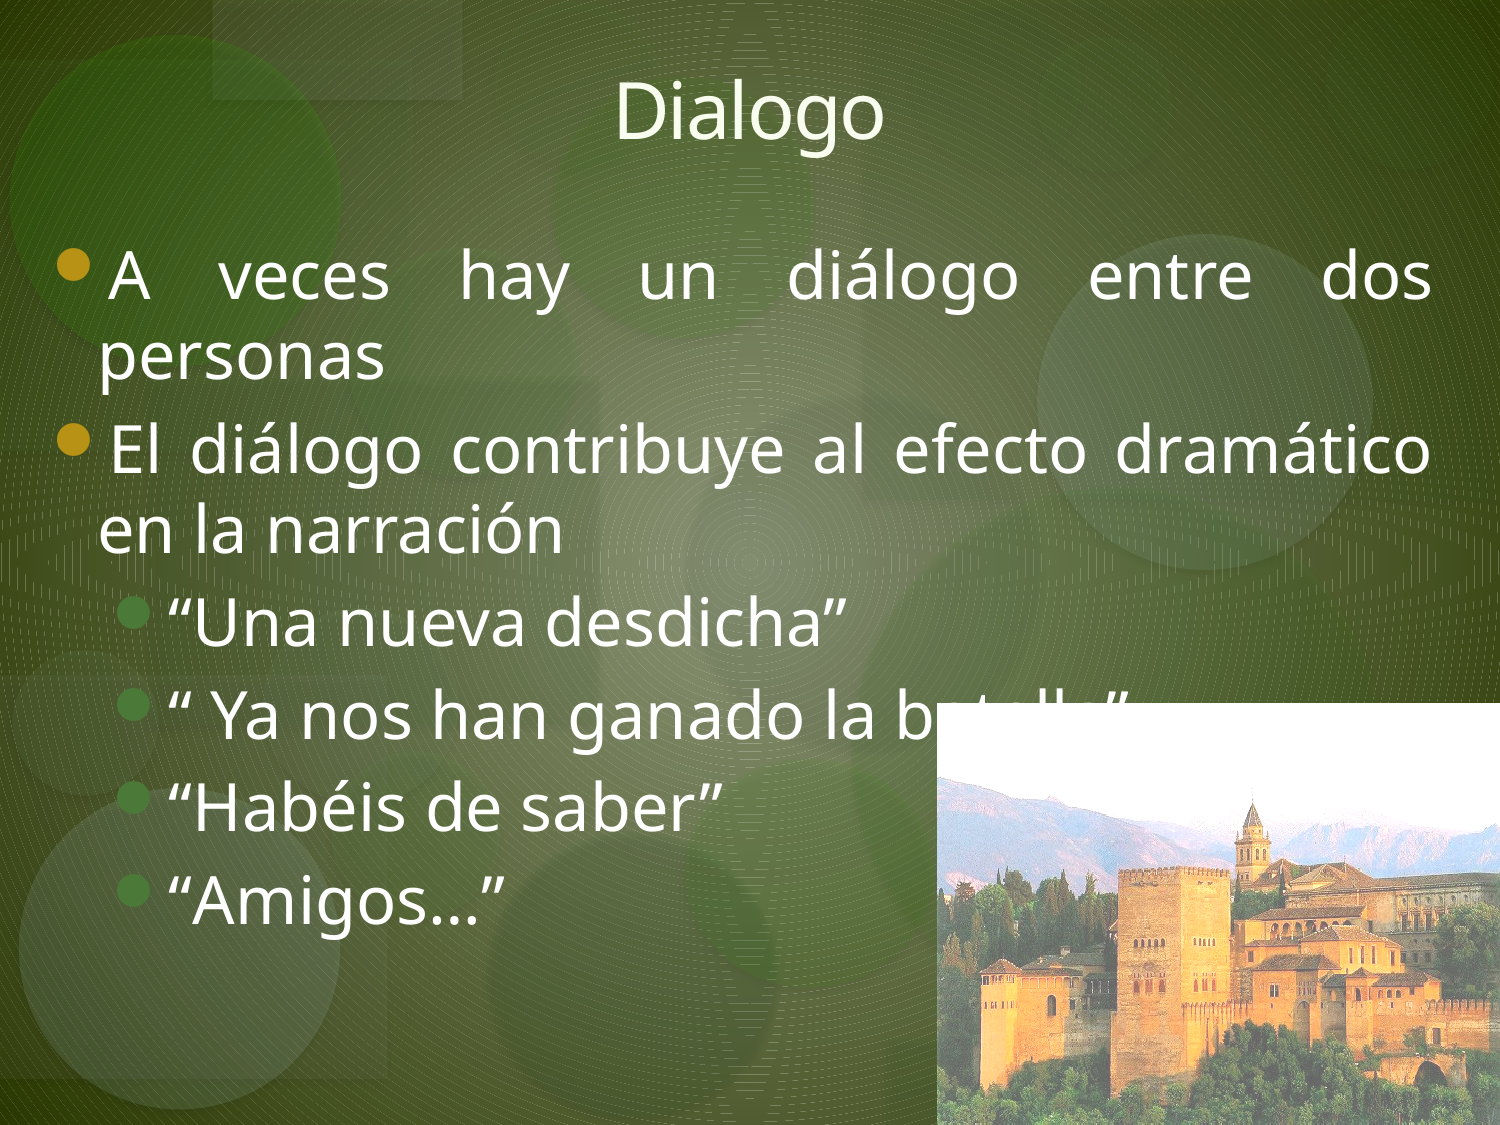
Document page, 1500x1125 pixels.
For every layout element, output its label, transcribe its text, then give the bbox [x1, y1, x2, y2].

title Dialogo [75, 24, 1425, 163]
list A veces hay un diálogo entre dos personas El diálogo contribuye al efecto dramático en la narración “Una nueva desdicha” “ Ya nos han ganado la batalla” “Habéis de saber” “Amigos…” [37, 224, 1450, 1030]
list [937, 702, 1500, 1125]
